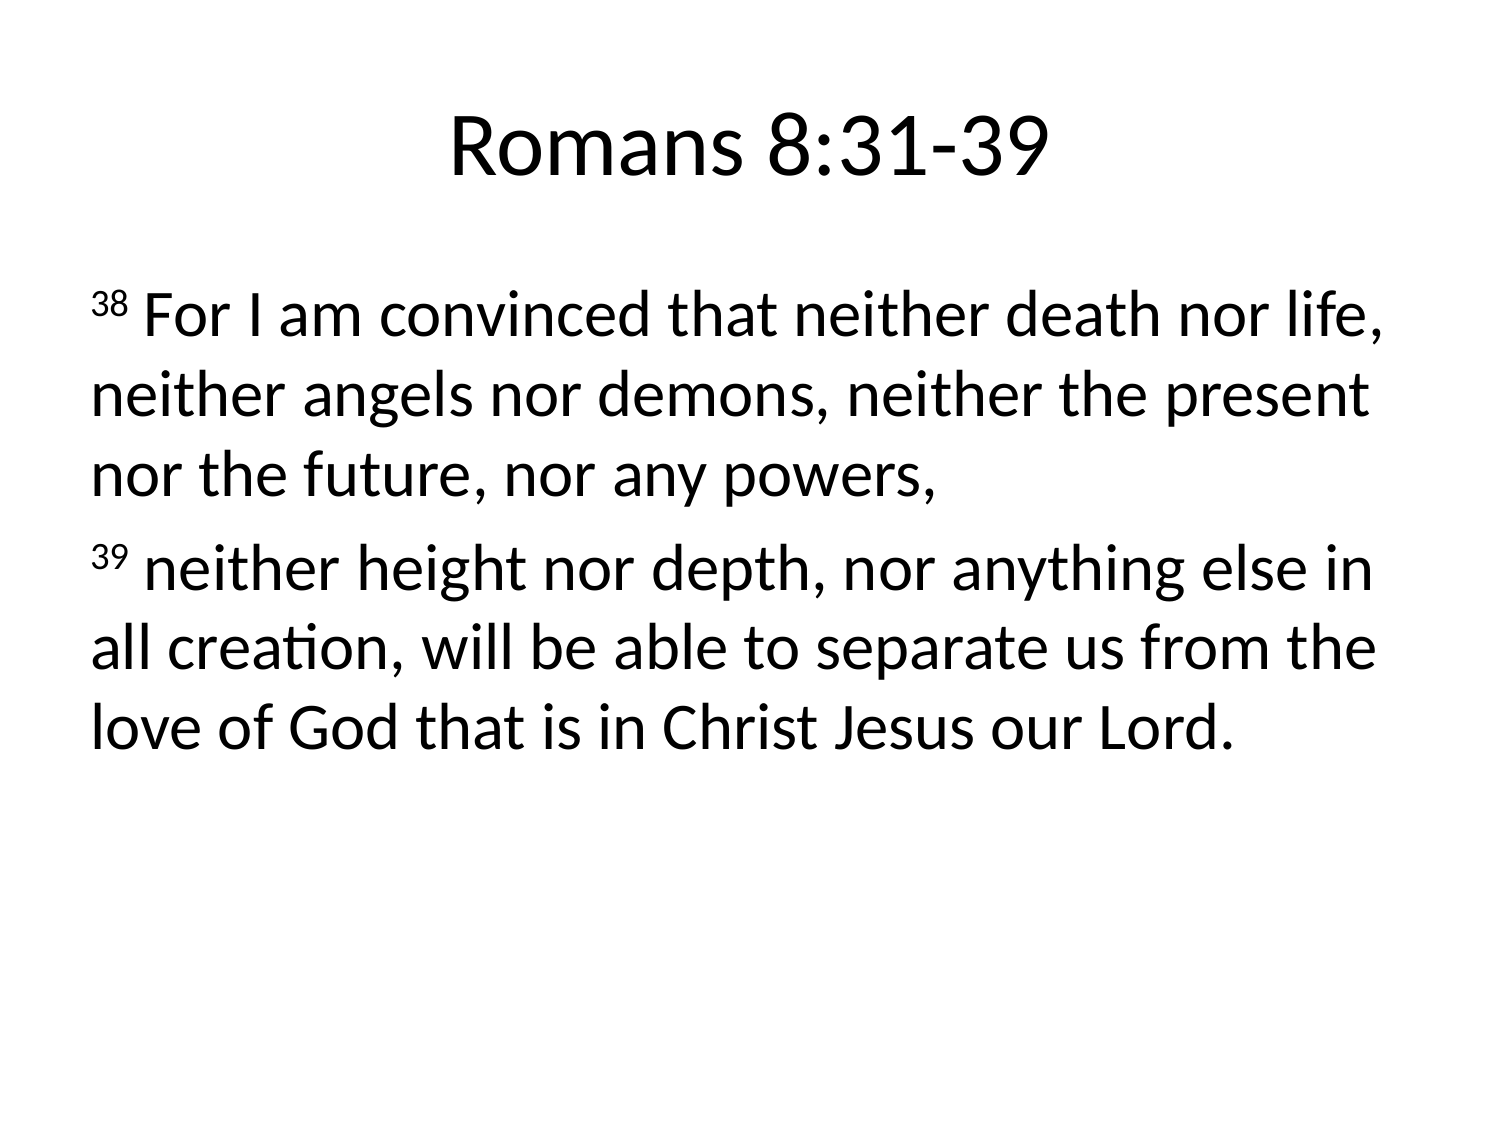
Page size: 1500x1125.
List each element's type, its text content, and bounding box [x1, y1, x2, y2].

list 38 For I am convinced that neither death nor life, neither angels nor demons, neither the present nor the future, nor any powers, 39 neither height nor depth, nor anything else in all creation, will be able to separate us from the love of God that is in Christ Jesus our Lord. [75, 262, 1425, 1005]
title Romans 8:31-39 [75, 45, 1425, 233]
